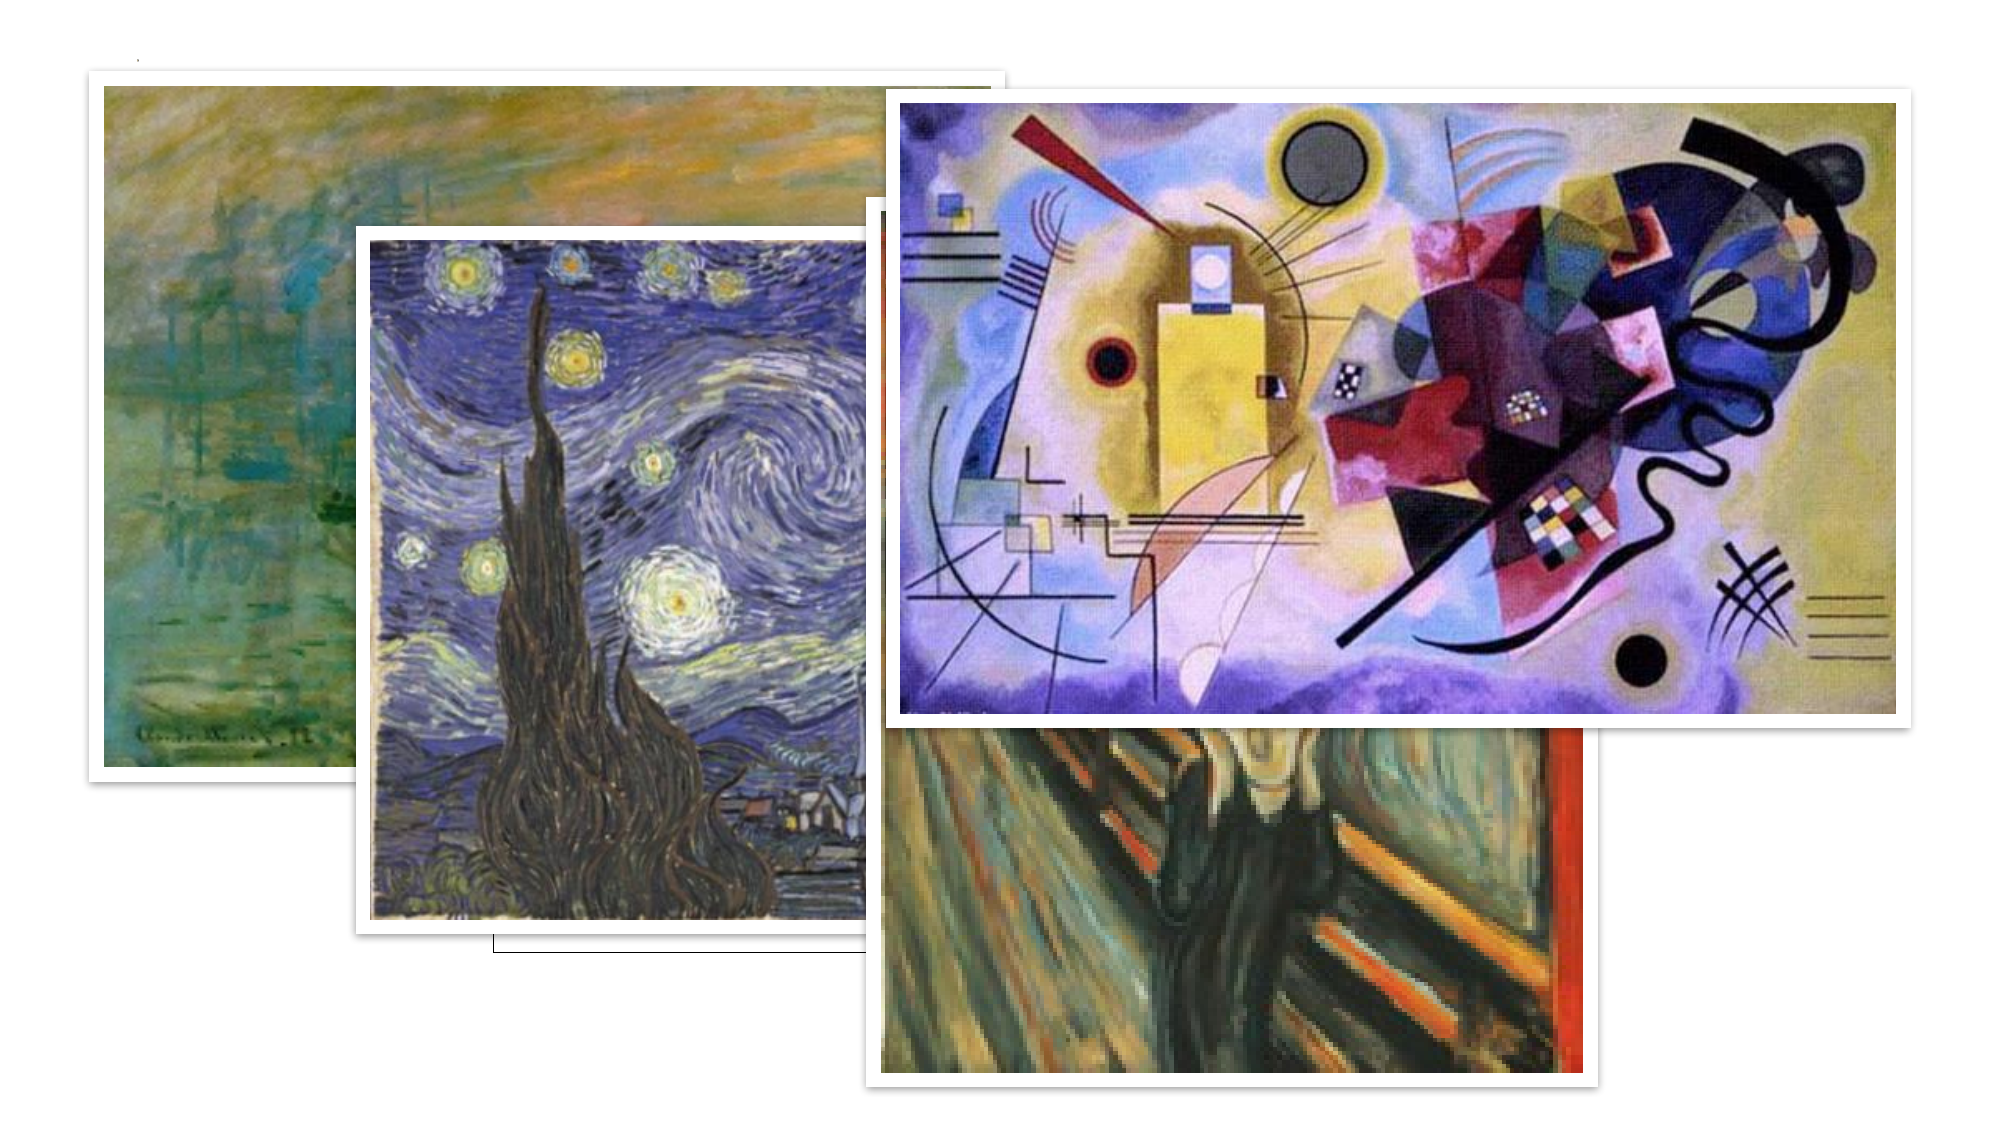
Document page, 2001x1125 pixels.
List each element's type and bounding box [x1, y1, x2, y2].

text_box [493, 920, 881, 953]
picture [103, 85, 1897, 1073]
